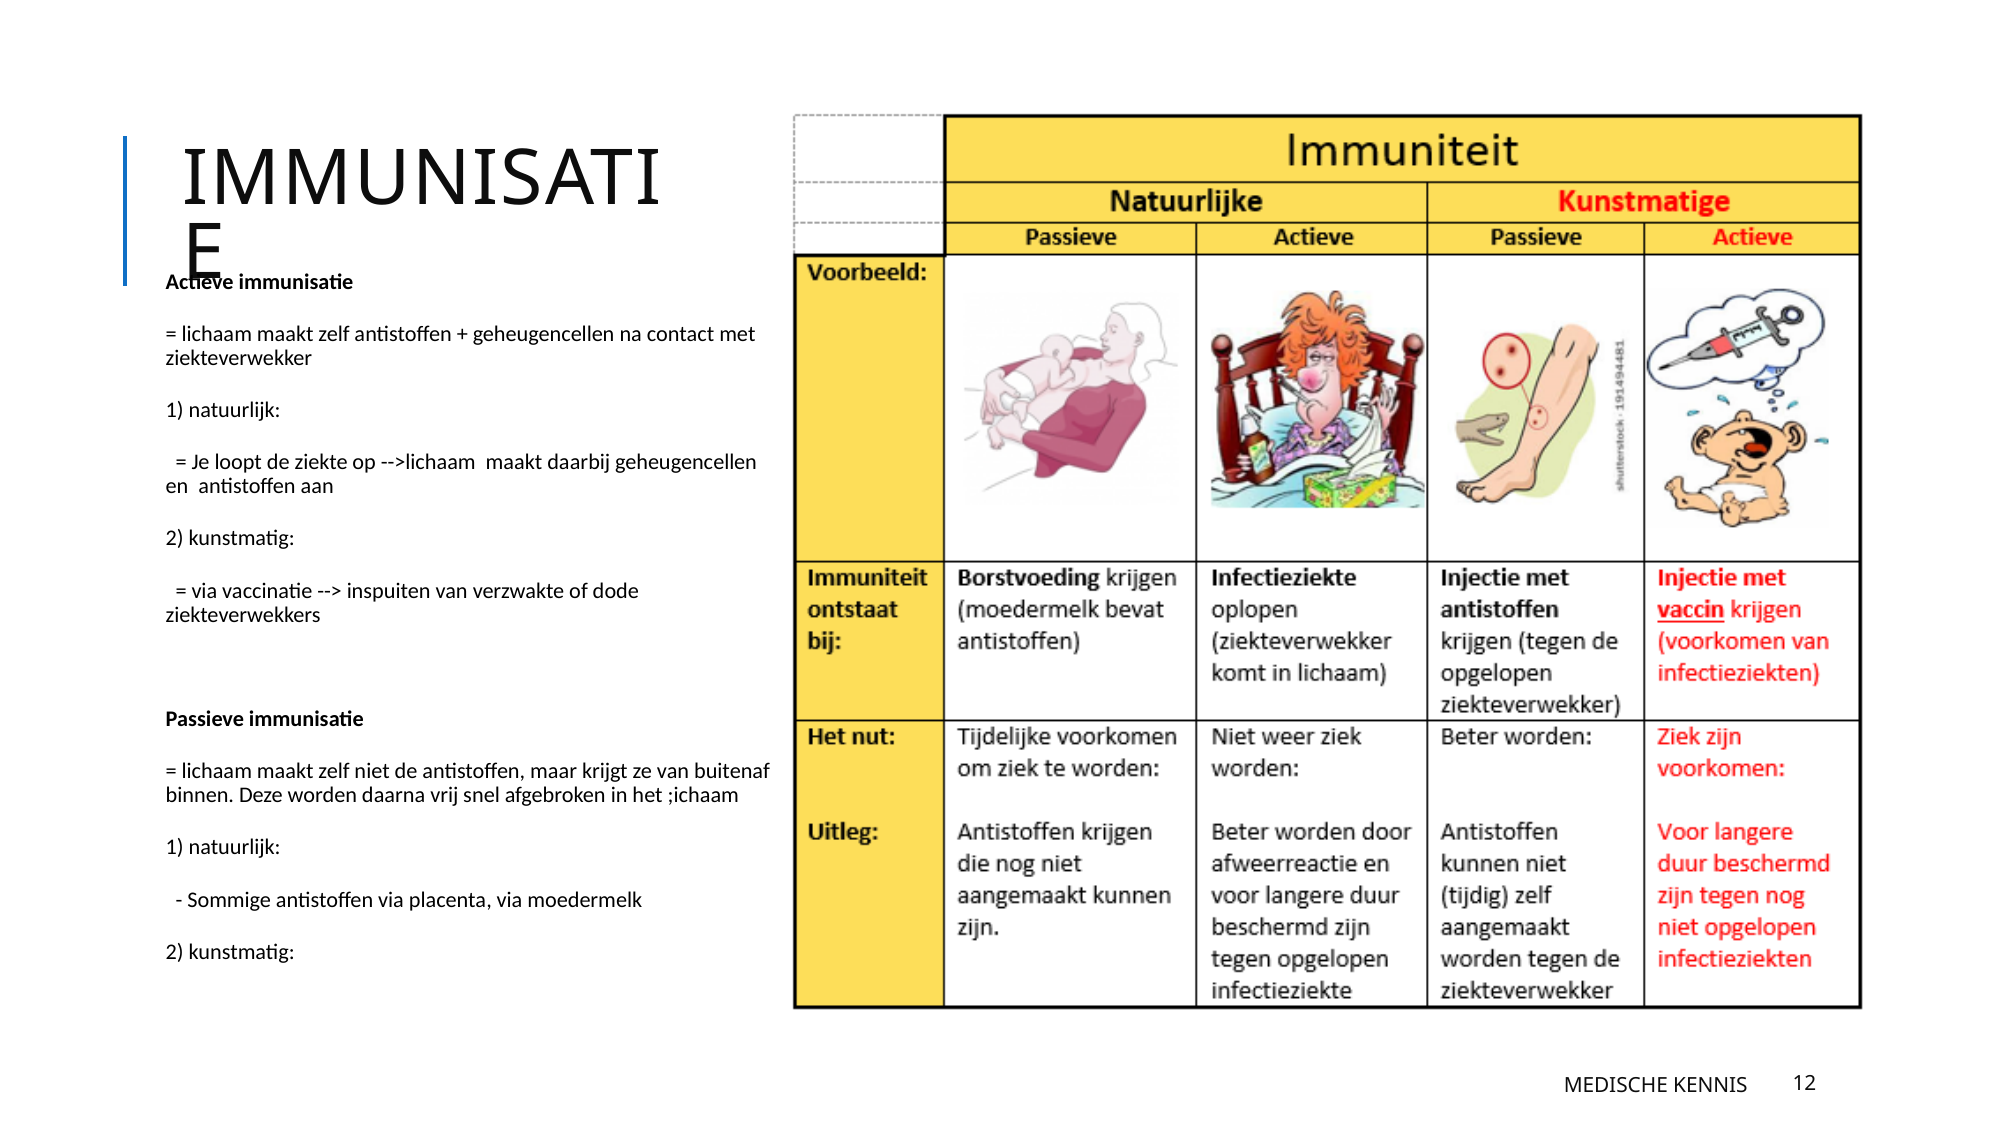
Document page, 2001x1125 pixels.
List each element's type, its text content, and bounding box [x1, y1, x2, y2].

slide_number 6 [1777, 1061, 1938, 1107]
title Immunisatie [168, 96, 682, 262]
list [783, 104, 1874, 1021]
list Actieve immunisatie = lichaam maakt zelf antistoffen + geheugencellen na contact met ziekteverwekker 1) natuurlijk: = Je loopt de ziekte op -->lichaam maakt daarbij geheugencellen en antistoffen aan 2) kunstmatig: = via vaccinatie --> inspuiten van verzwakte of dode ziekteverwekkers Passieve immunisatie = lichaam maakt zelf niet de antistoffen, maar krijgt ze van buitenaf binnen. Deze worden daarna vrij snel afgebroken in het ;ichaam 1) natuurlijk: - Sommige antistoffen via placenta, via moedermelk 2) kunstmatig: [142, 262, 777, 1020]
footer Medische Kennis [794, 1061, 1763, 1107]
